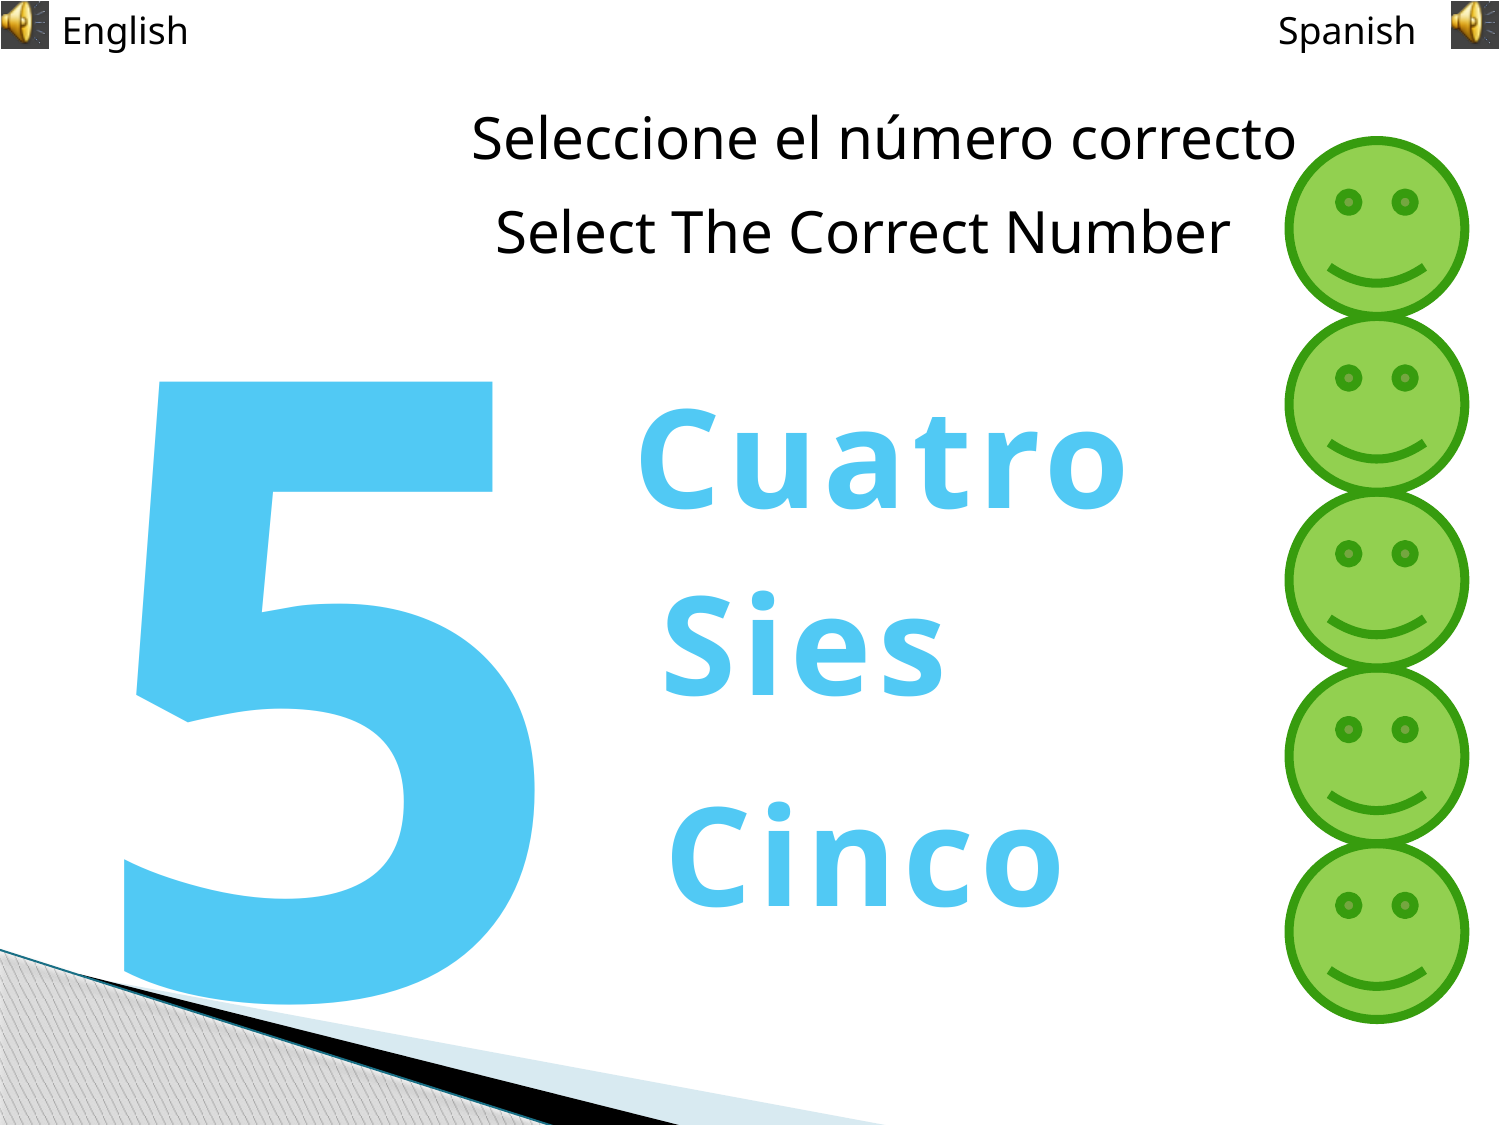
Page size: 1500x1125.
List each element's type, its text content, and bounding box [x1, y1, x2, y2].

picture [0, 0, 51, 51]
text_box Spanish [1113, 0, 1449, 60]
text_box Cuatro [618, 363, 1146, 544]
text_box [1284, 136, 1470, 321]
text_box 5 [67, 128, 590, 1125]
text_box English [51, 0, 340, 60]
picture [1449, 0, 1500, 51]
text_box [1284, 316, 1470, 497]
text_box [1284, 492, 1470, 673]
text_box [1284, 844, 1470, 1025]
text_box Cinco [649, 761, 1081, 942]
text_box Seleccione el número correcto [457, 93, 1348, 179]
text_box [1284, 668, 1470, 849]
text_box Select The Correct Number [480, 187, 1295, 273]
text_box Sies [645, 550, 962, 731]
